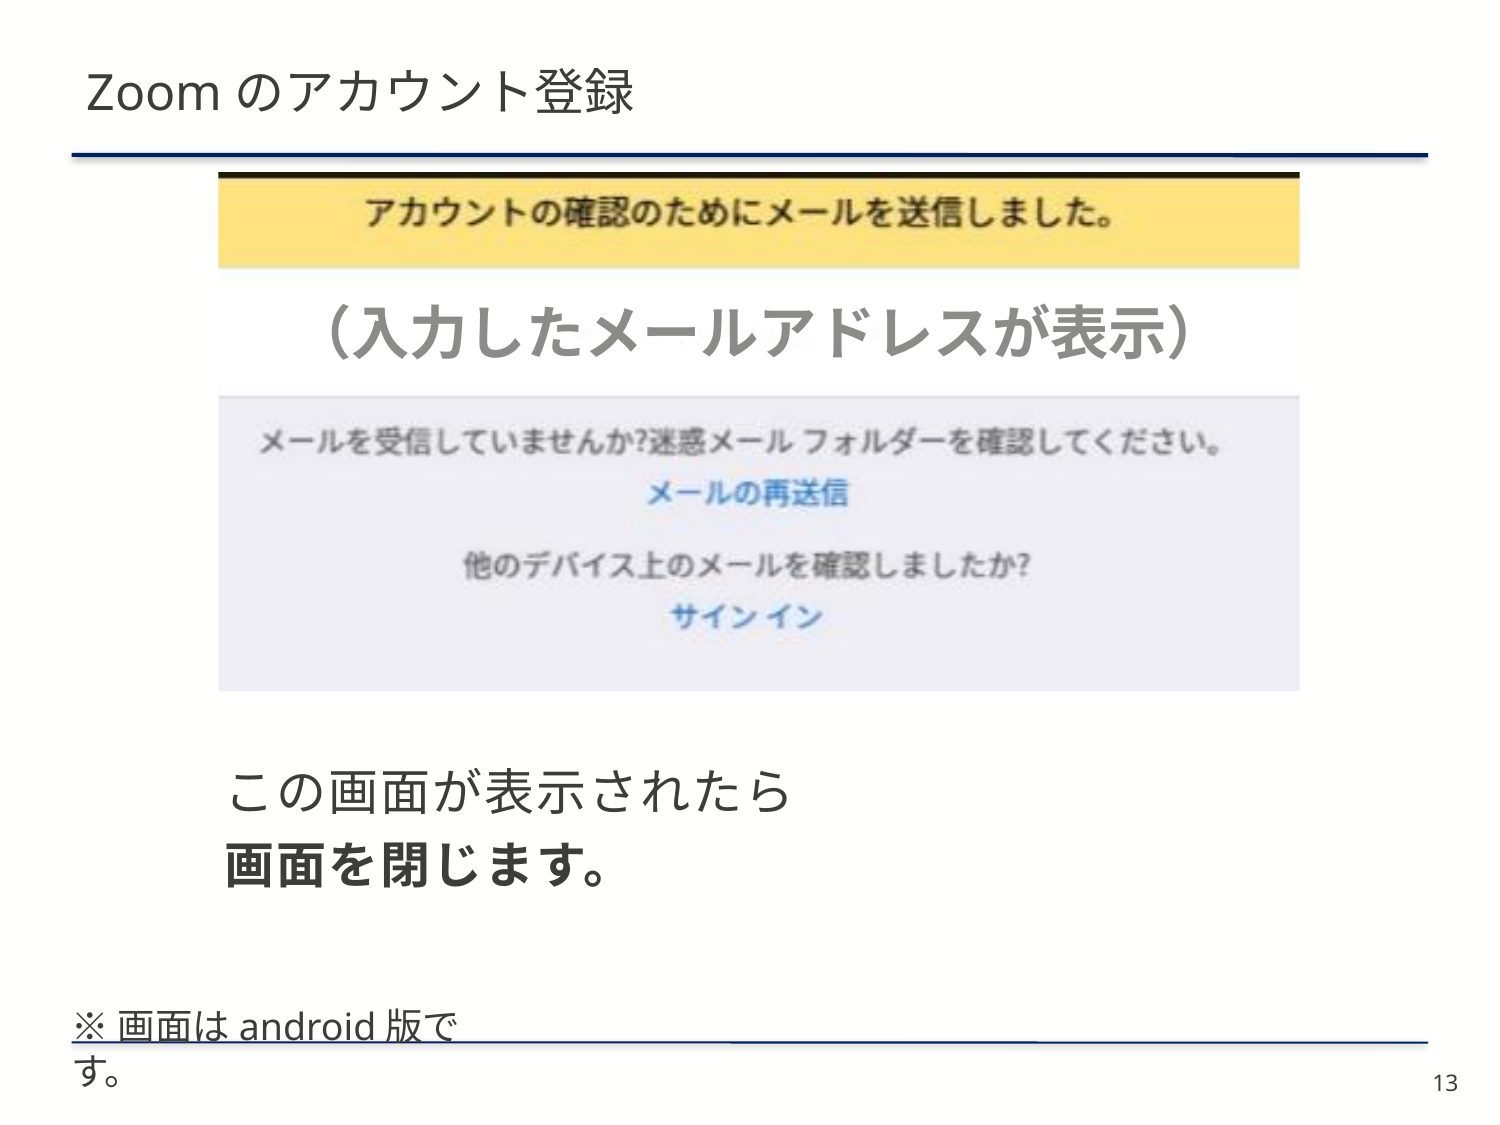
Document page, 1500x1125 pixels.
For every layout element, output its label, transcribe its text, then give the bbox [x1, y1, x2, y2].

slide_number 13 [1417, 1055, 1489, 1113]
title Zoomのアカウント登録 [71, 37, 1429, 143]
text_box この画面が表示されたら 画面を閉じます。 [218, 753, 804, 901]
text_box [218, 172, 1301, 691]
text_box ※画面はandroid版です。 [55, 994, 536, 1059]
